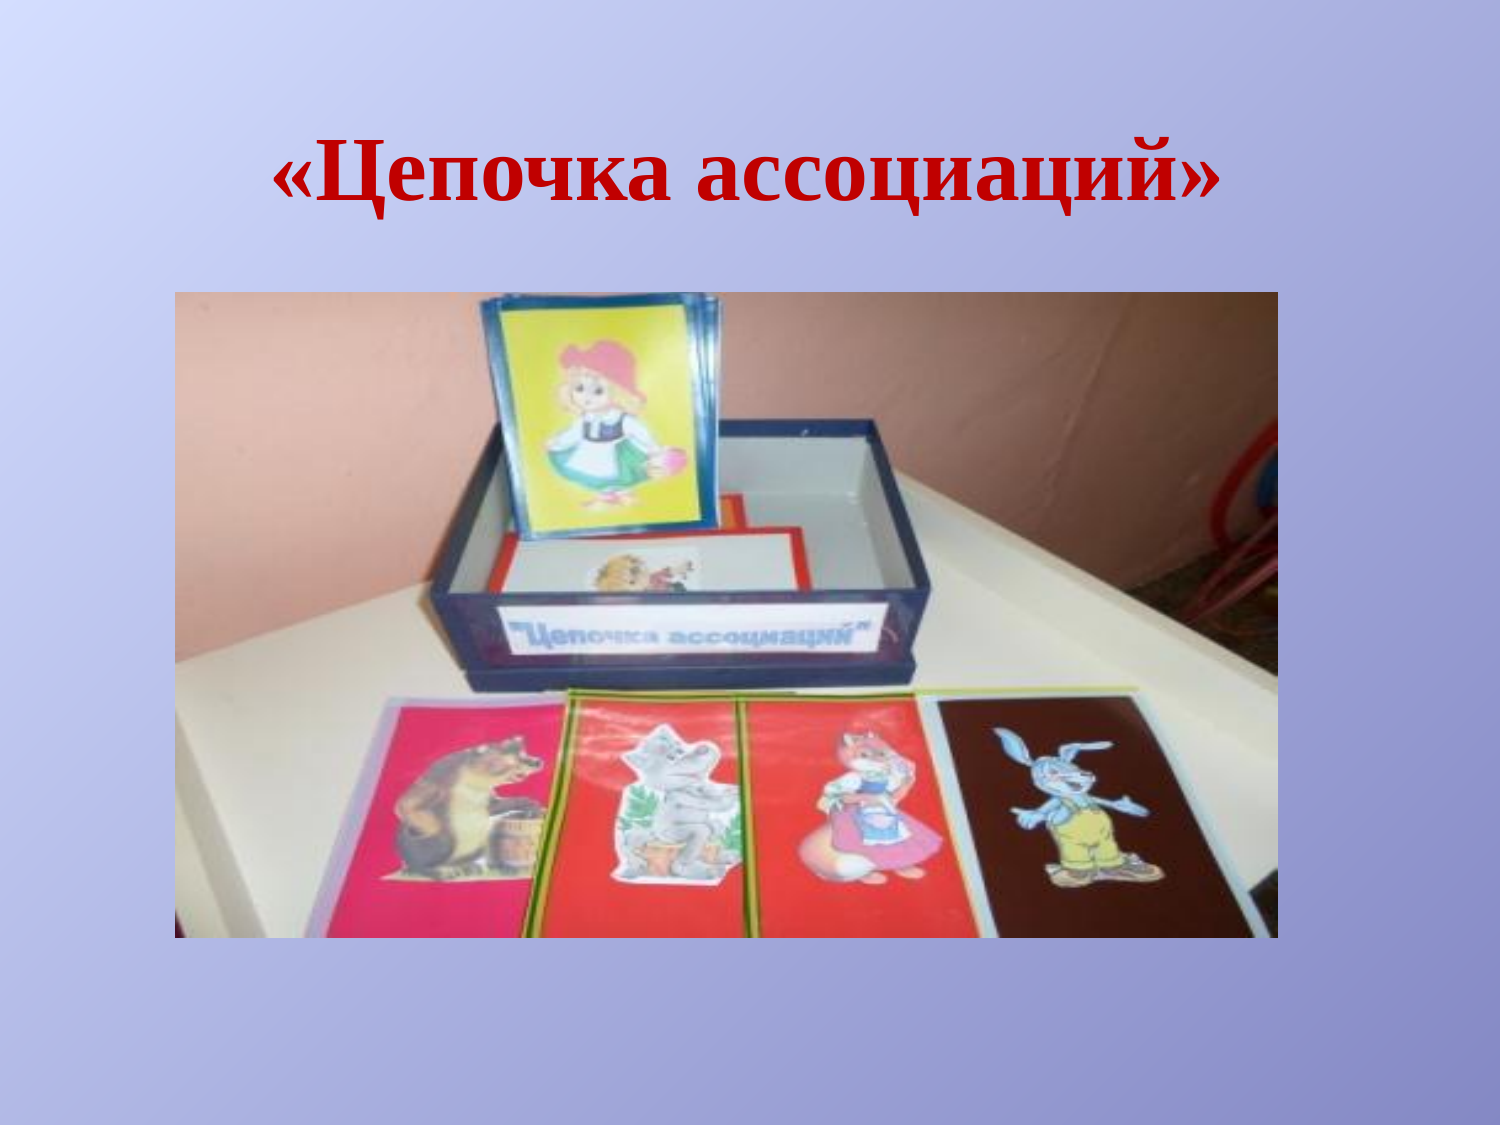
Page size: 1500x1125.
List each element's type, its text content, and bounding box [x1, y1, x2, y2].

picture [175, 292, 1278, 938]
title «Цепочка ассоциаций» [112, 70, 1383, 258]
